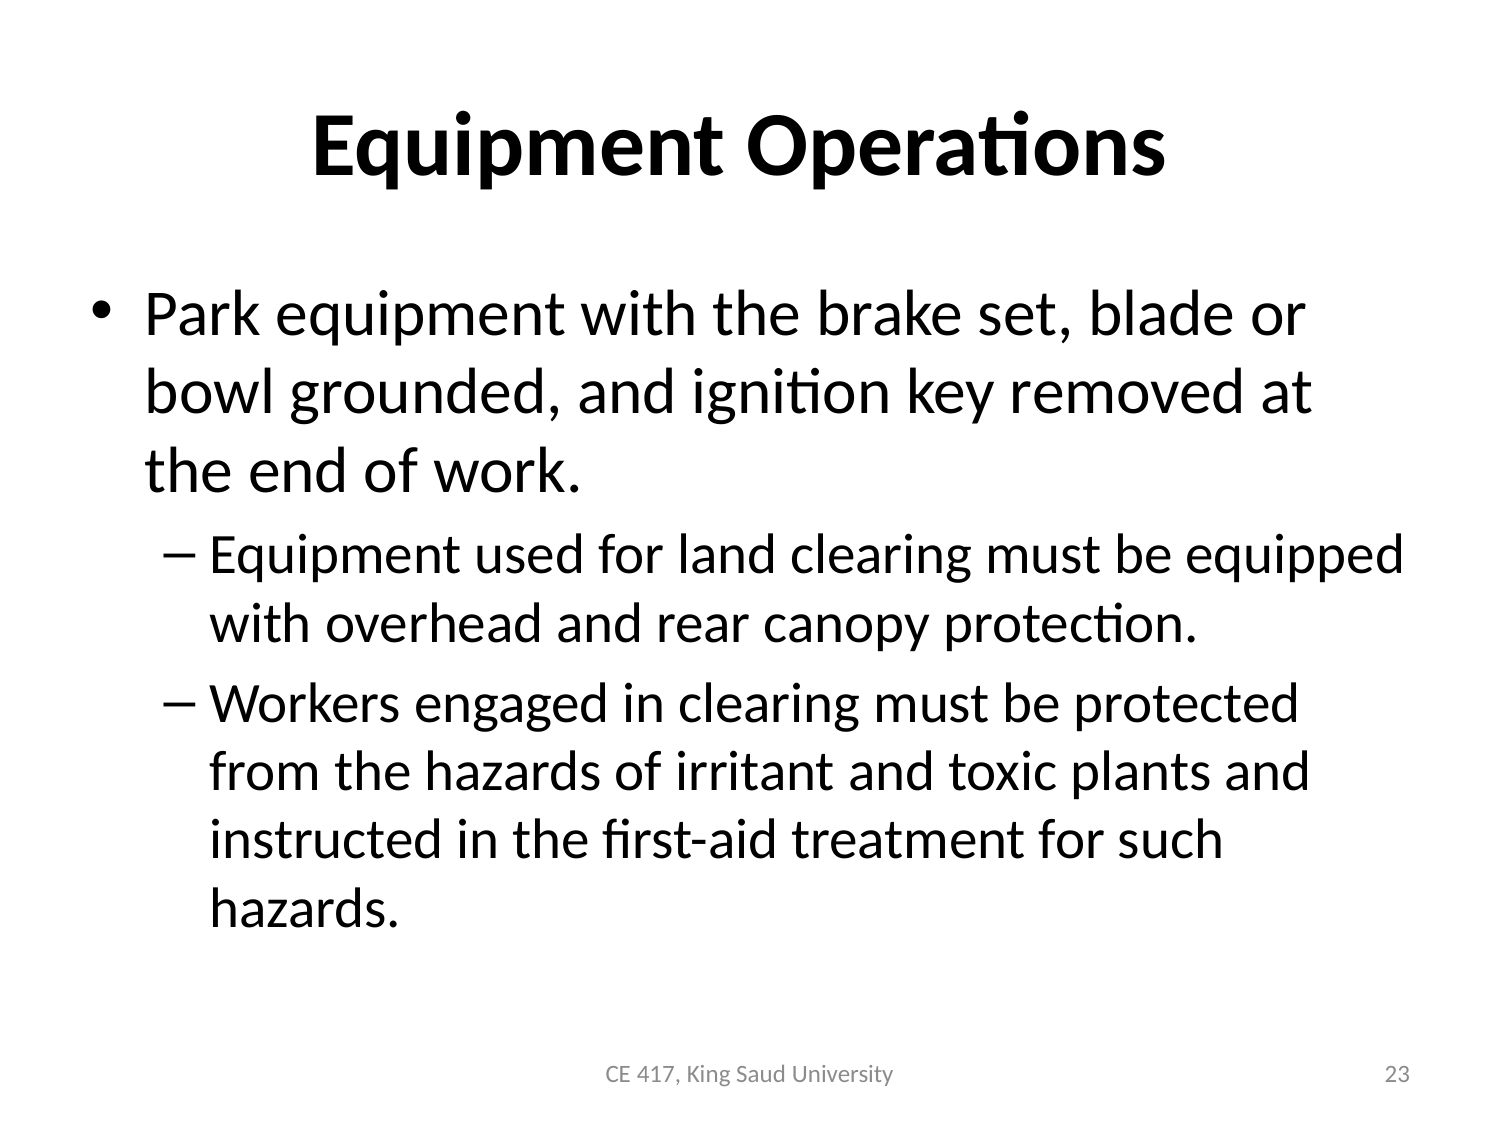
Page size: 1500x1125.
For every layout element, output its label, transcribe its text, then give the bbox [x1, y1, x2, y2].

list Park equipment with the brake set, blade or bowl grounded, and ignition key removed at the end of work. Equipment used for land clearing must be equipped with overhead and rear canopy protection. Workers engaged in clearing must be protected from the hazards of irritant and toxic plants and instructed in the first-aid treatment for such hazards. [75, 262, 1425, 1005]
title Equipment Operations [75, 45, 1425, 233]
footer CE 417, King Saud University [512, 1042, 988, 1103]
slide_number 23 [1074, 1042, 1425, 1103]
